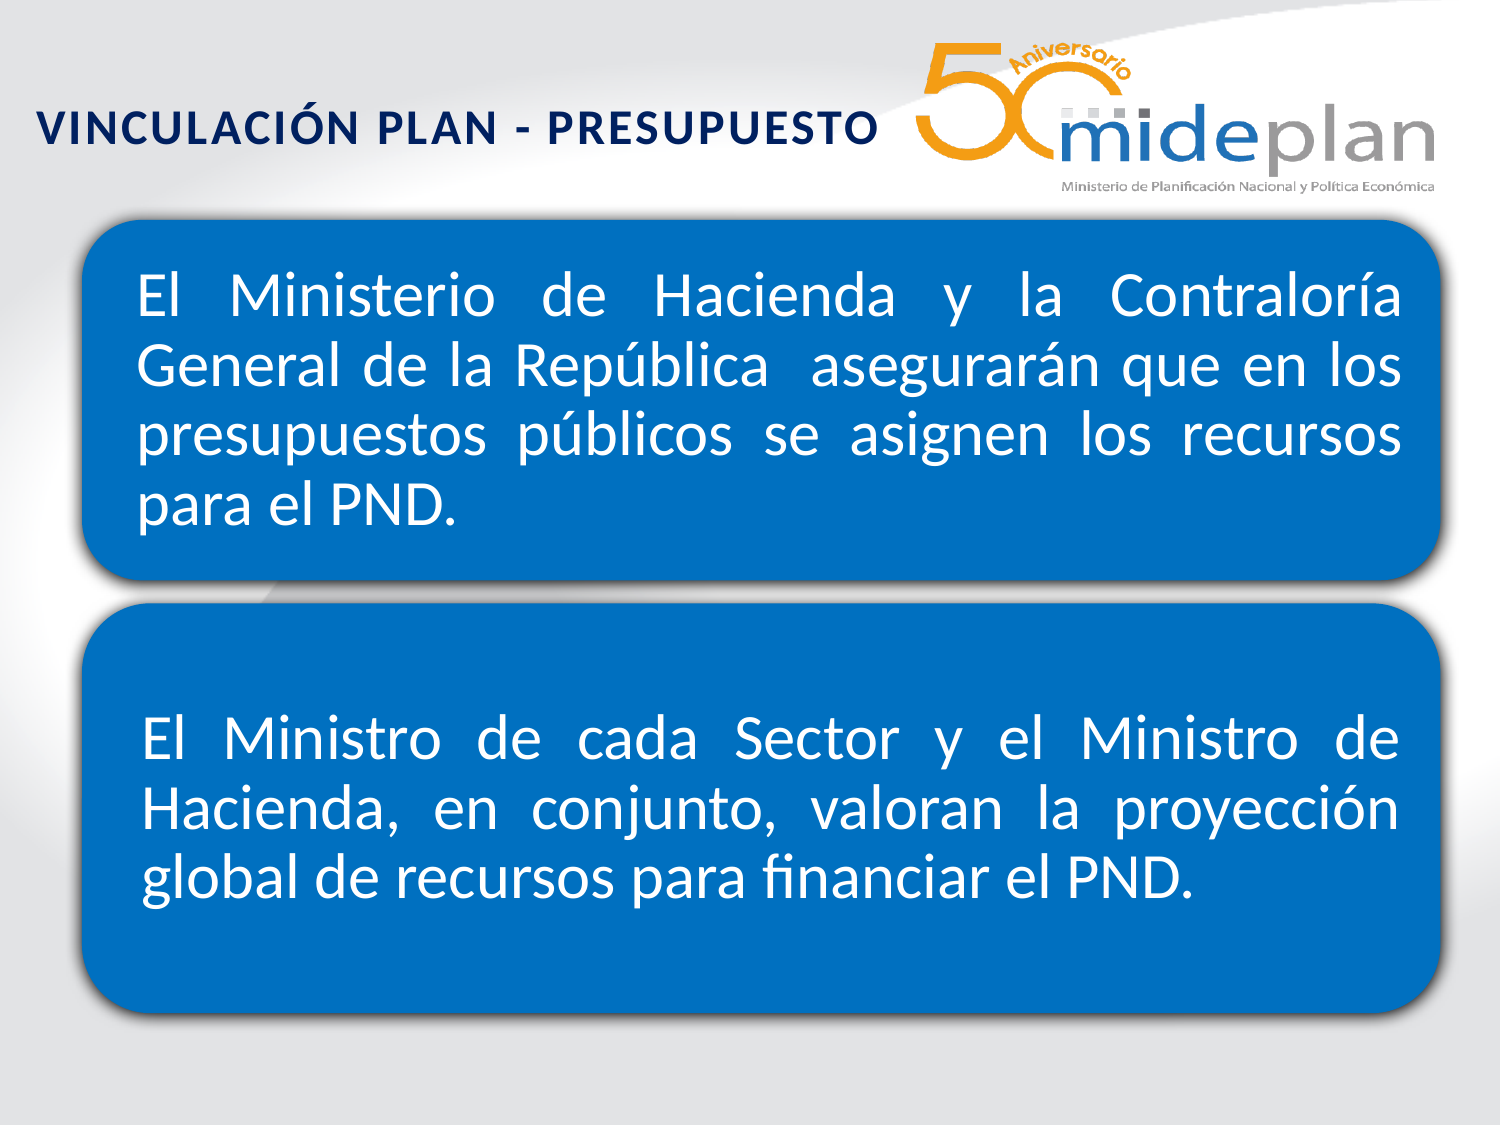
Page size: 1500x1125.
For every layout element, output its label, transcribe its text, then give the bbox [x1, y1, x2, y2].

picture [879, 18, 1471, 221]
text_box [81, 219, 1441, 1020]
text_box VINCULACIÓN PLAN - PRESUPUESTO [17, 87, 874, 162]
